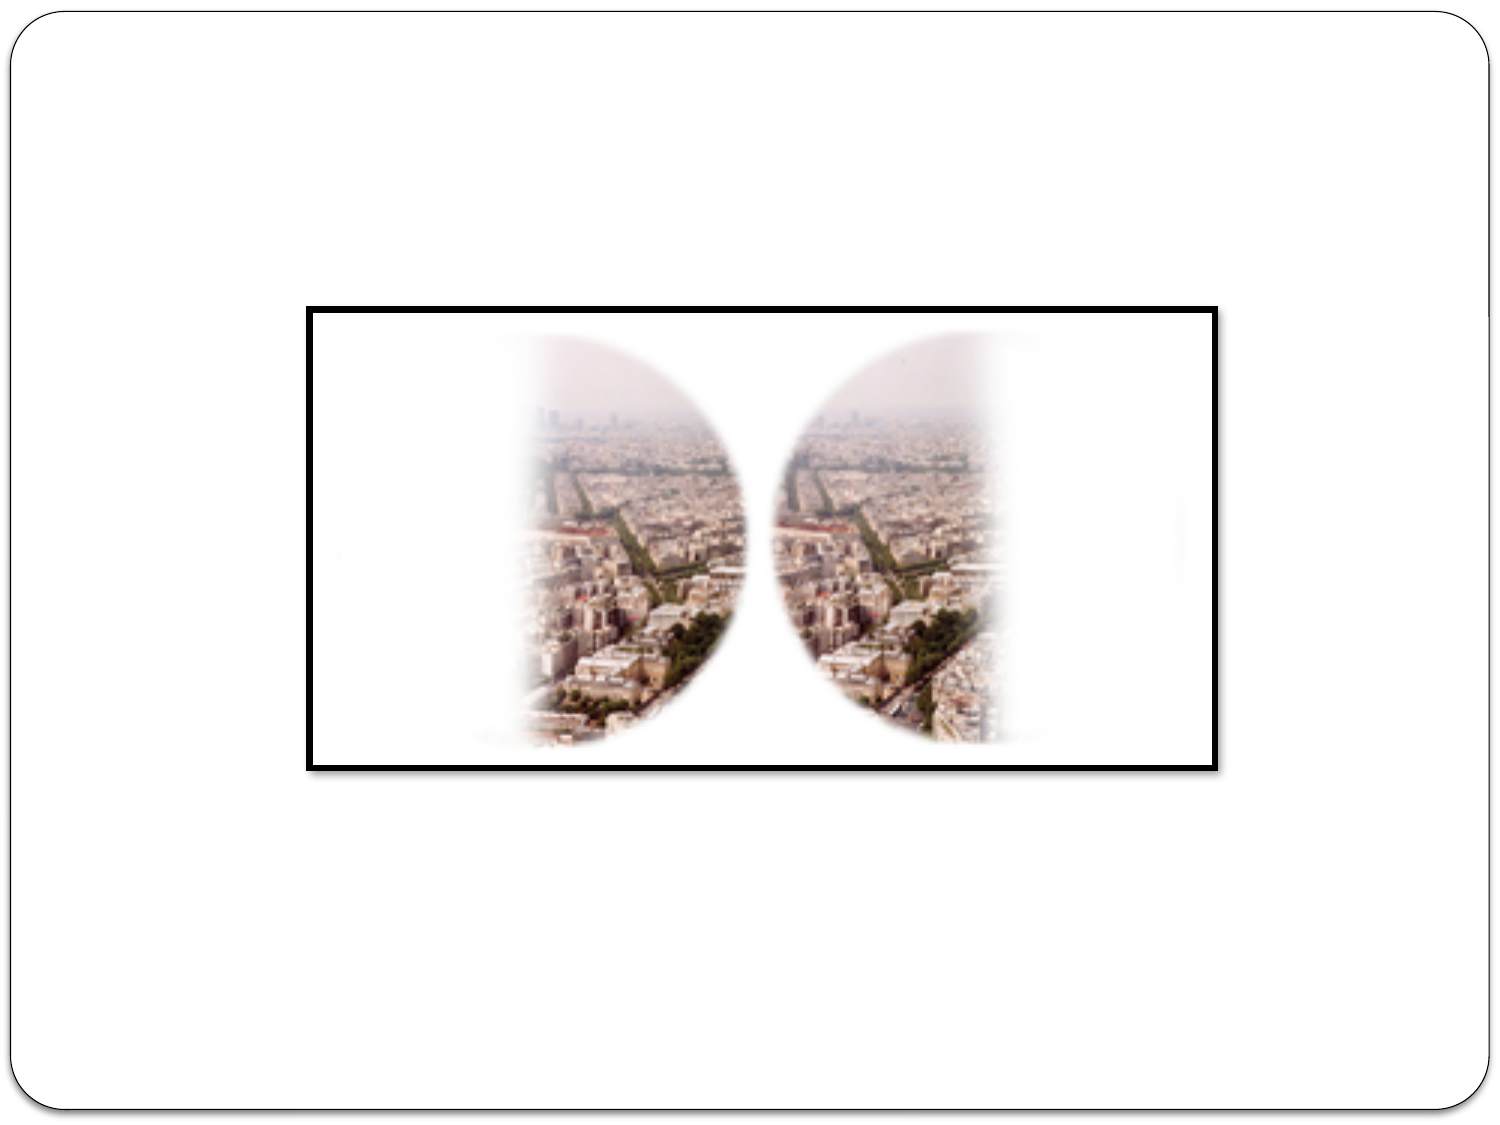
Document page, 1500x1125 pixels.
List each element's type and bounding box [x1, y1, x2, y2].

picture [312, 312, 1213, 766]
